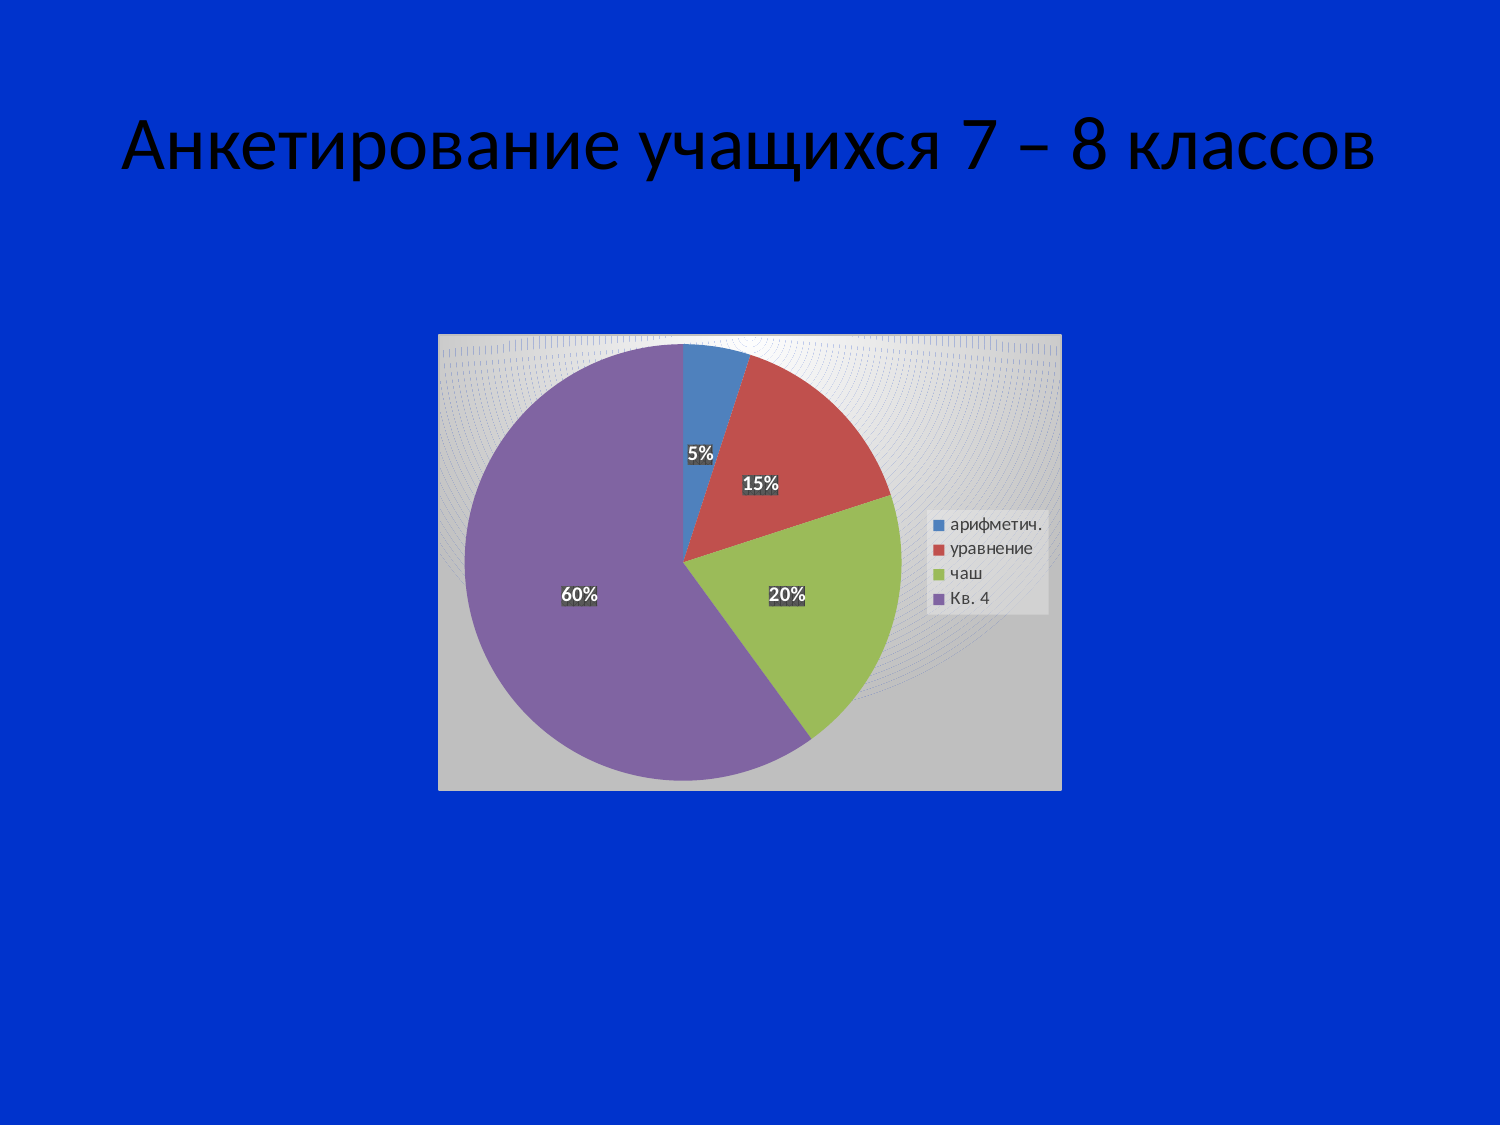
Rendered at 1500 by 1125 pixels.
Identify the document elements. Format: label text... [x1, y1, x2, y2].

chart [438, 334, 1062, 791]
title Анкетирование учащихся 7 – 8 классов [75, 45, 1425, 233]
